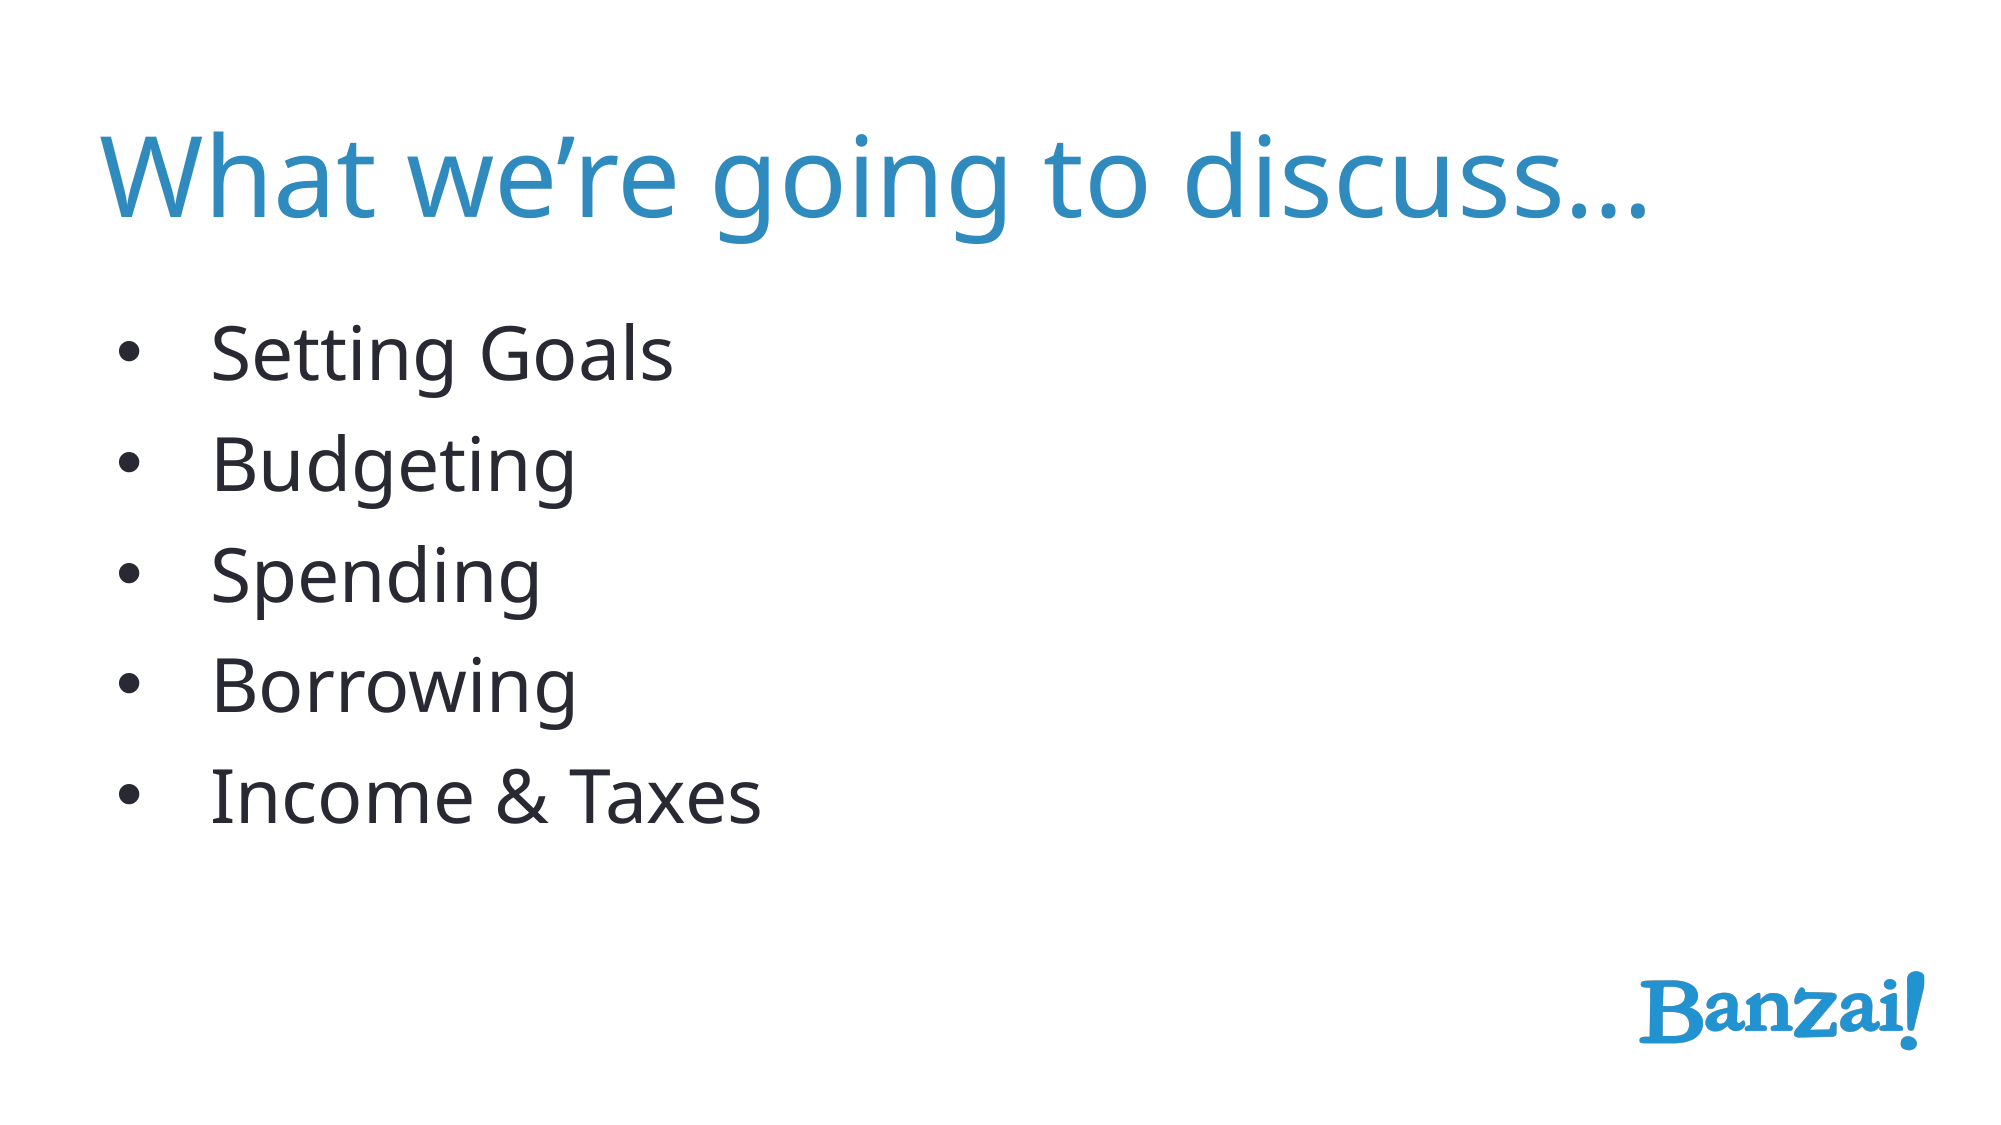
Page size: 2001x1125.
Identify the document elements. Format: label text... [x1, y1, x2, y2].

subtitle Setting Goals Budgeting Spending Borrowing Income & Taxes [108, 297, 1875, 1019]
picture [1639, 971, 1925, 1055]
title What we’re going to discuss… [91, 16, 1892, 250]
